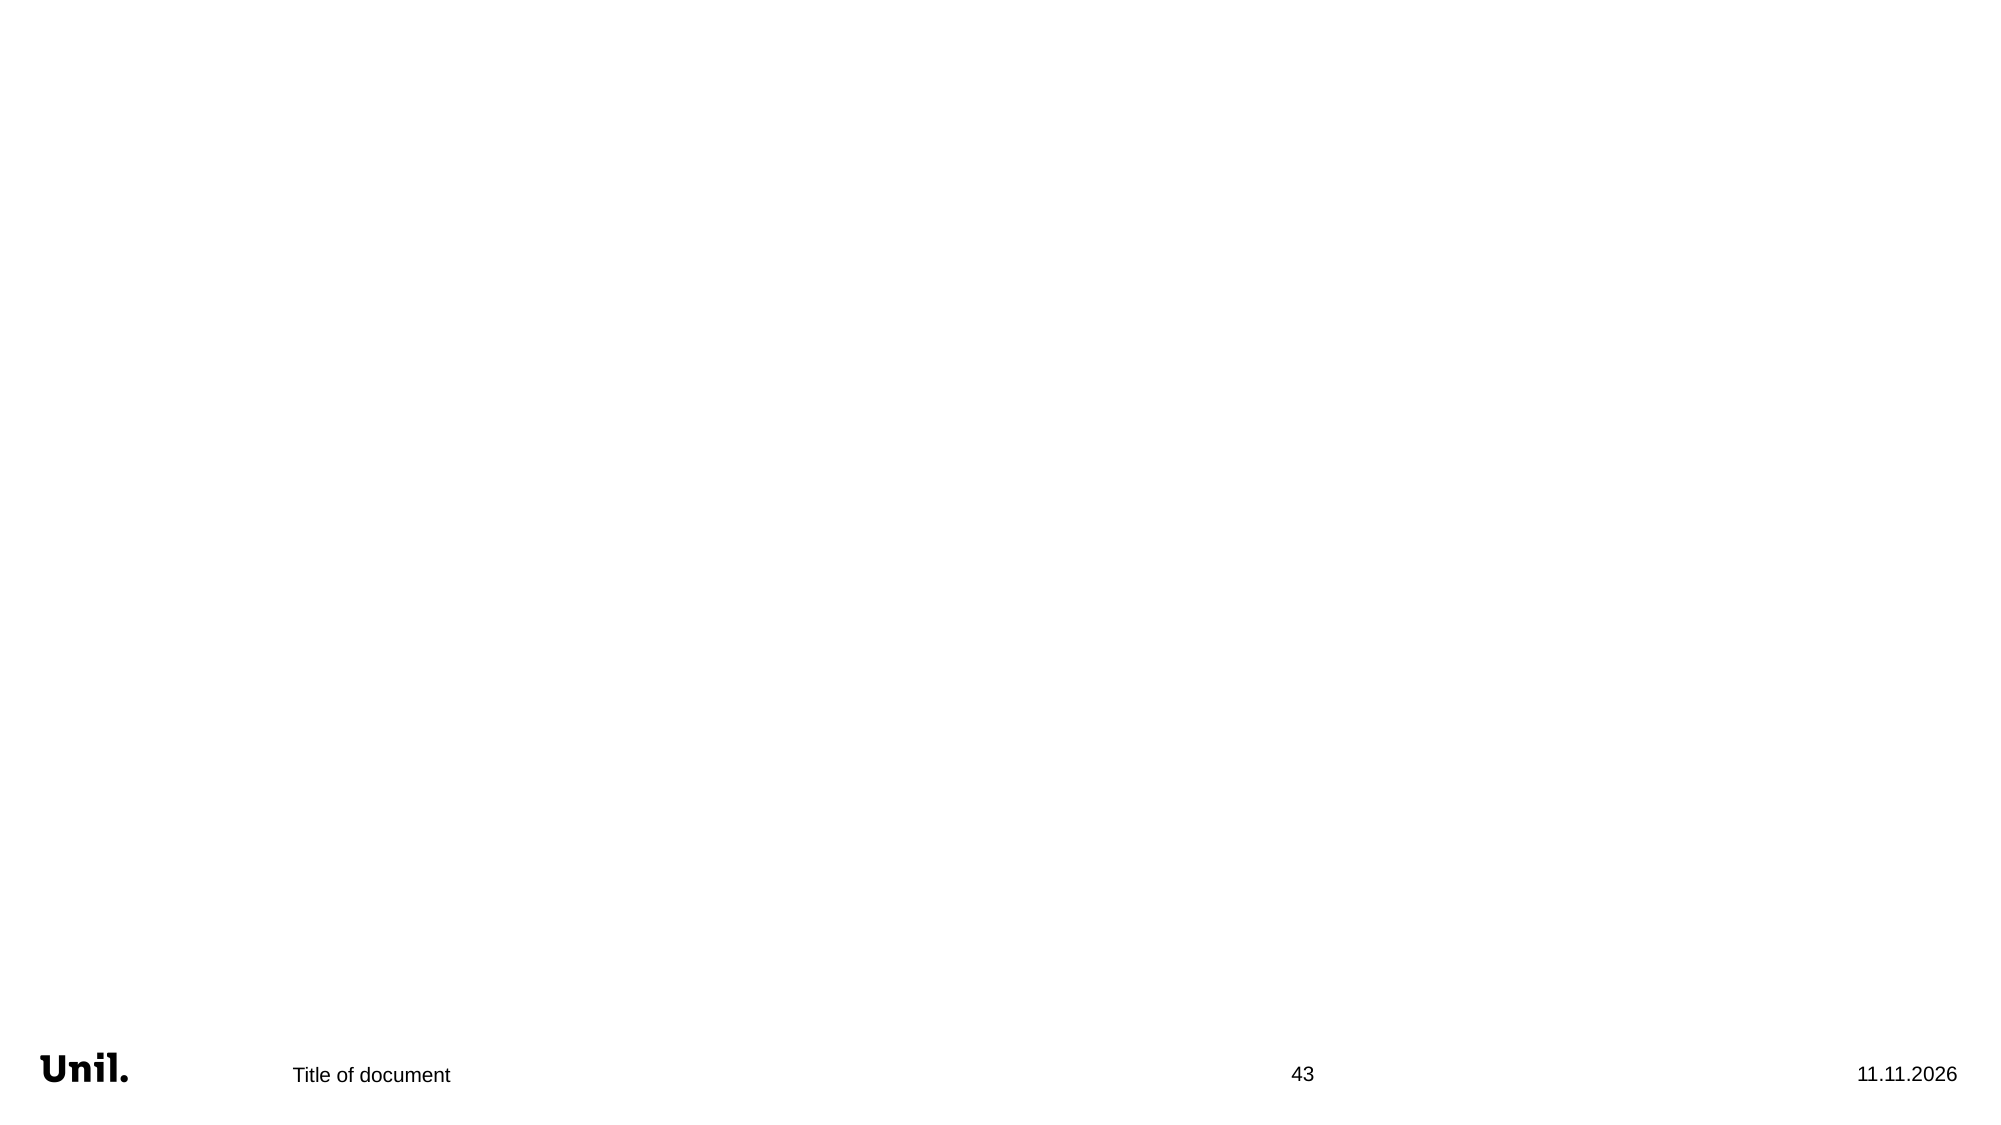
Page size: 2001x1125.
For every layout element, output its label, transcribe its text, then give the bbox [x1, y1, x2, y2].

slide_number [1789, 1026, 1958, 1086]
slide_number 43 [1250, 1037, 1355, 1086]
footer Title of document [292, 1011, 1048, 1087]
picture [27, 1042, 141, 1095]
